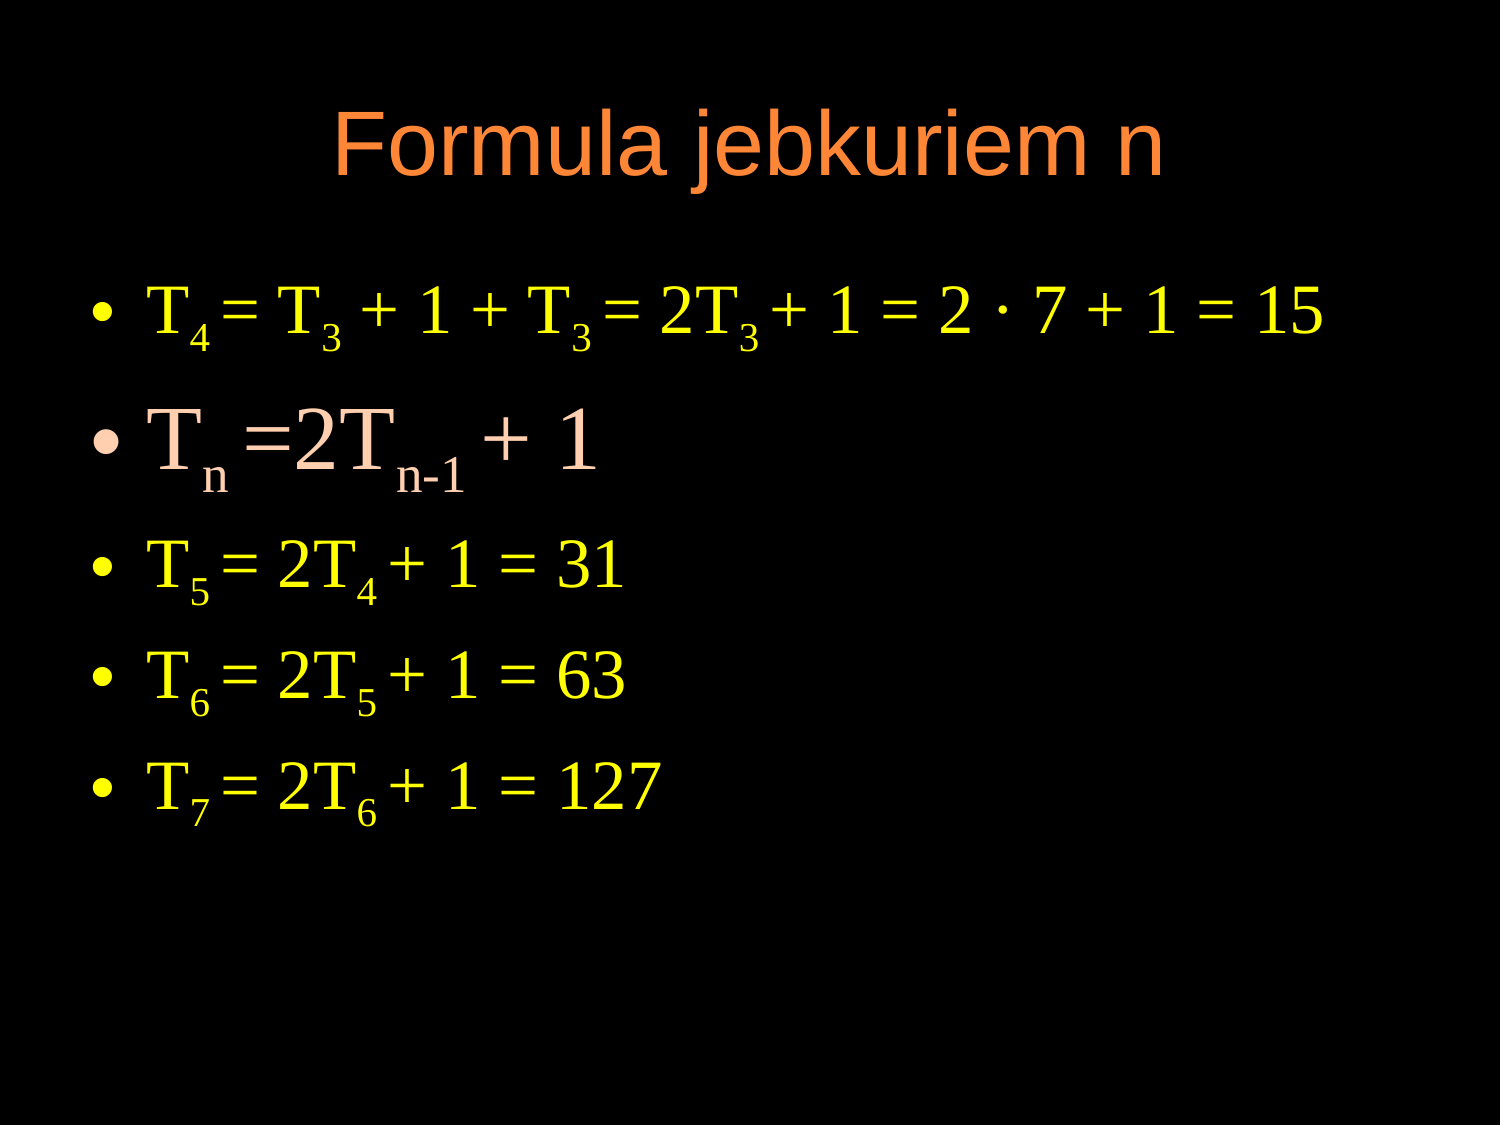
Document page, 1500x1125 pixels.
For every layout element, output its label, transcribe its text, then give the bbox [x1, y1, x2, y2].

title Formula jebkuriem n [74, 44, 1426, 233]
list Т4 = Т3 + 1 + Т3 = 2Т3 + 1 = 2 · 7 + 1 = 15 Тn =2Тn-1 + 1 Т5 = 2Т4 + 1 = 31 Т6 = 2Т5 + 1 = 63 Т7 = 2Т6 + 1 = 127 [74, 255, 1426, 847]
